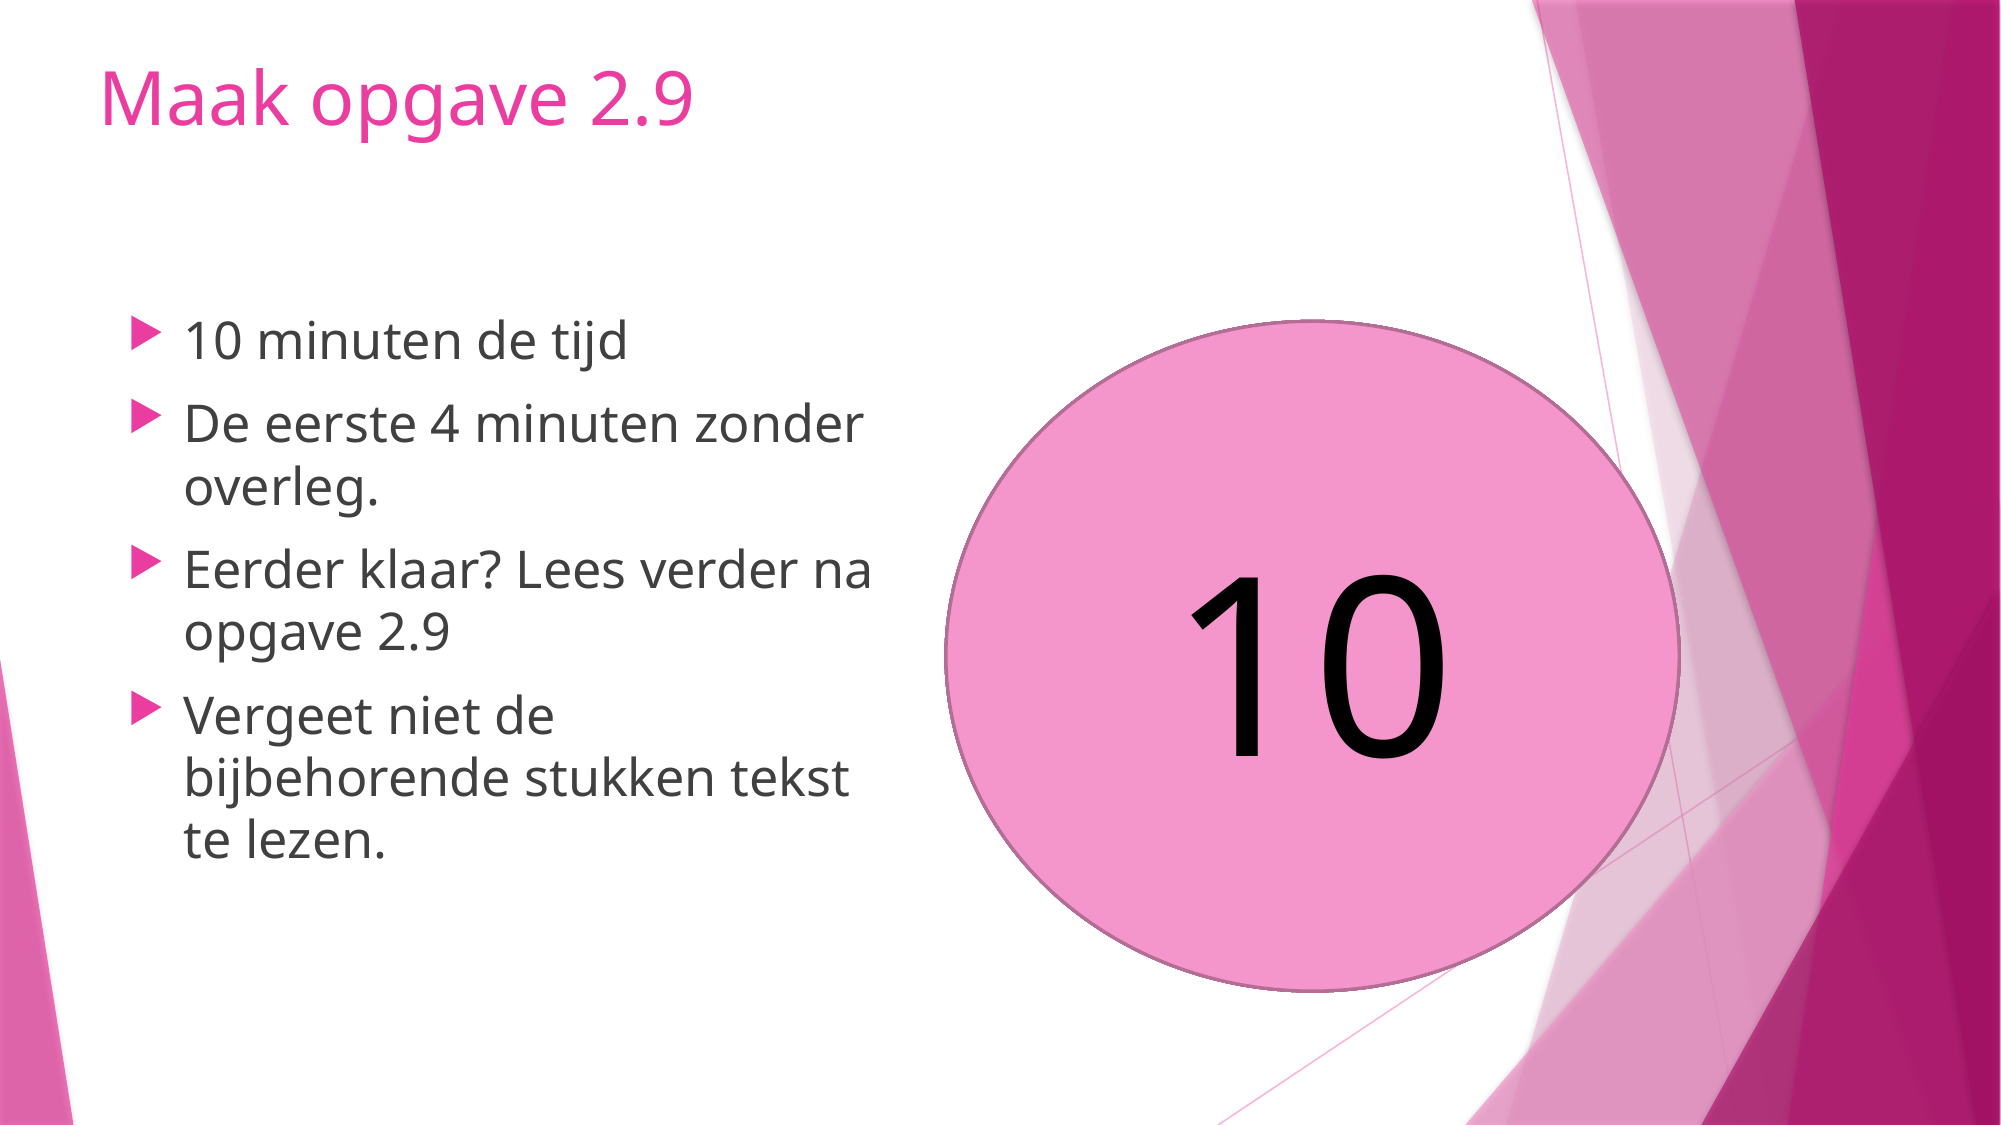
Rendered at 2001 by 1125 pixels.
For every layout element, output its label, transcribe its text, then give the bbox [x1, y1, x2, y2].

list 10 minuten de tijd De eerste 4 minuten zonder overleg. Eerder klaar? Lees verder na opgave 2.9 Vergeet niet de bijbehorende stukken tekst te lezen. [112, 299, 896, 992]
text_box 10 [944, 319, 1681, 993]
title Maak opgave 2.9 [83, 42, 1494, 260]
